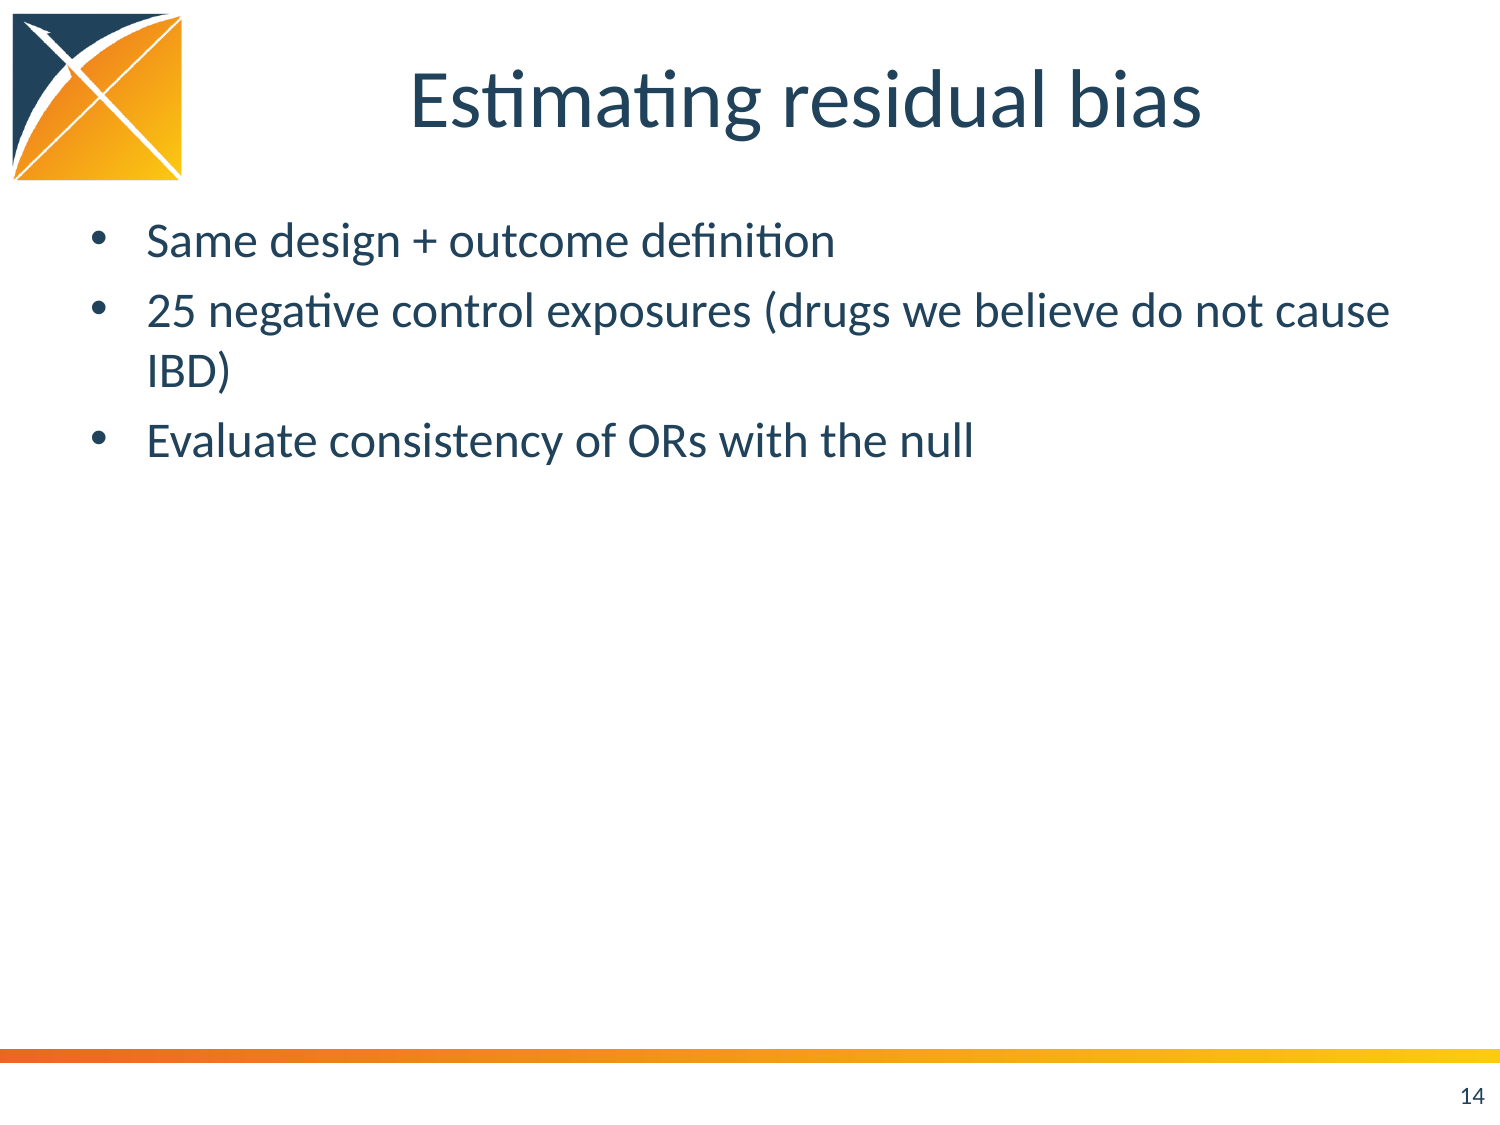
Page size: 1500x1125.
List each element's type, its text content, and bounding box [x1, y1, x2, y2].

title Estimating residual bias [187, 24, 1425, 163]
list Same design + outcome definition 25 negative control exposures (drugs we believe do not cause IBD) Evaluate consistency of ORs with the null [75, 200, 1425, 1005]
slide_number 14 [1149, 1065, 1500, 1125]
picture [0, 0, 206, 200]
